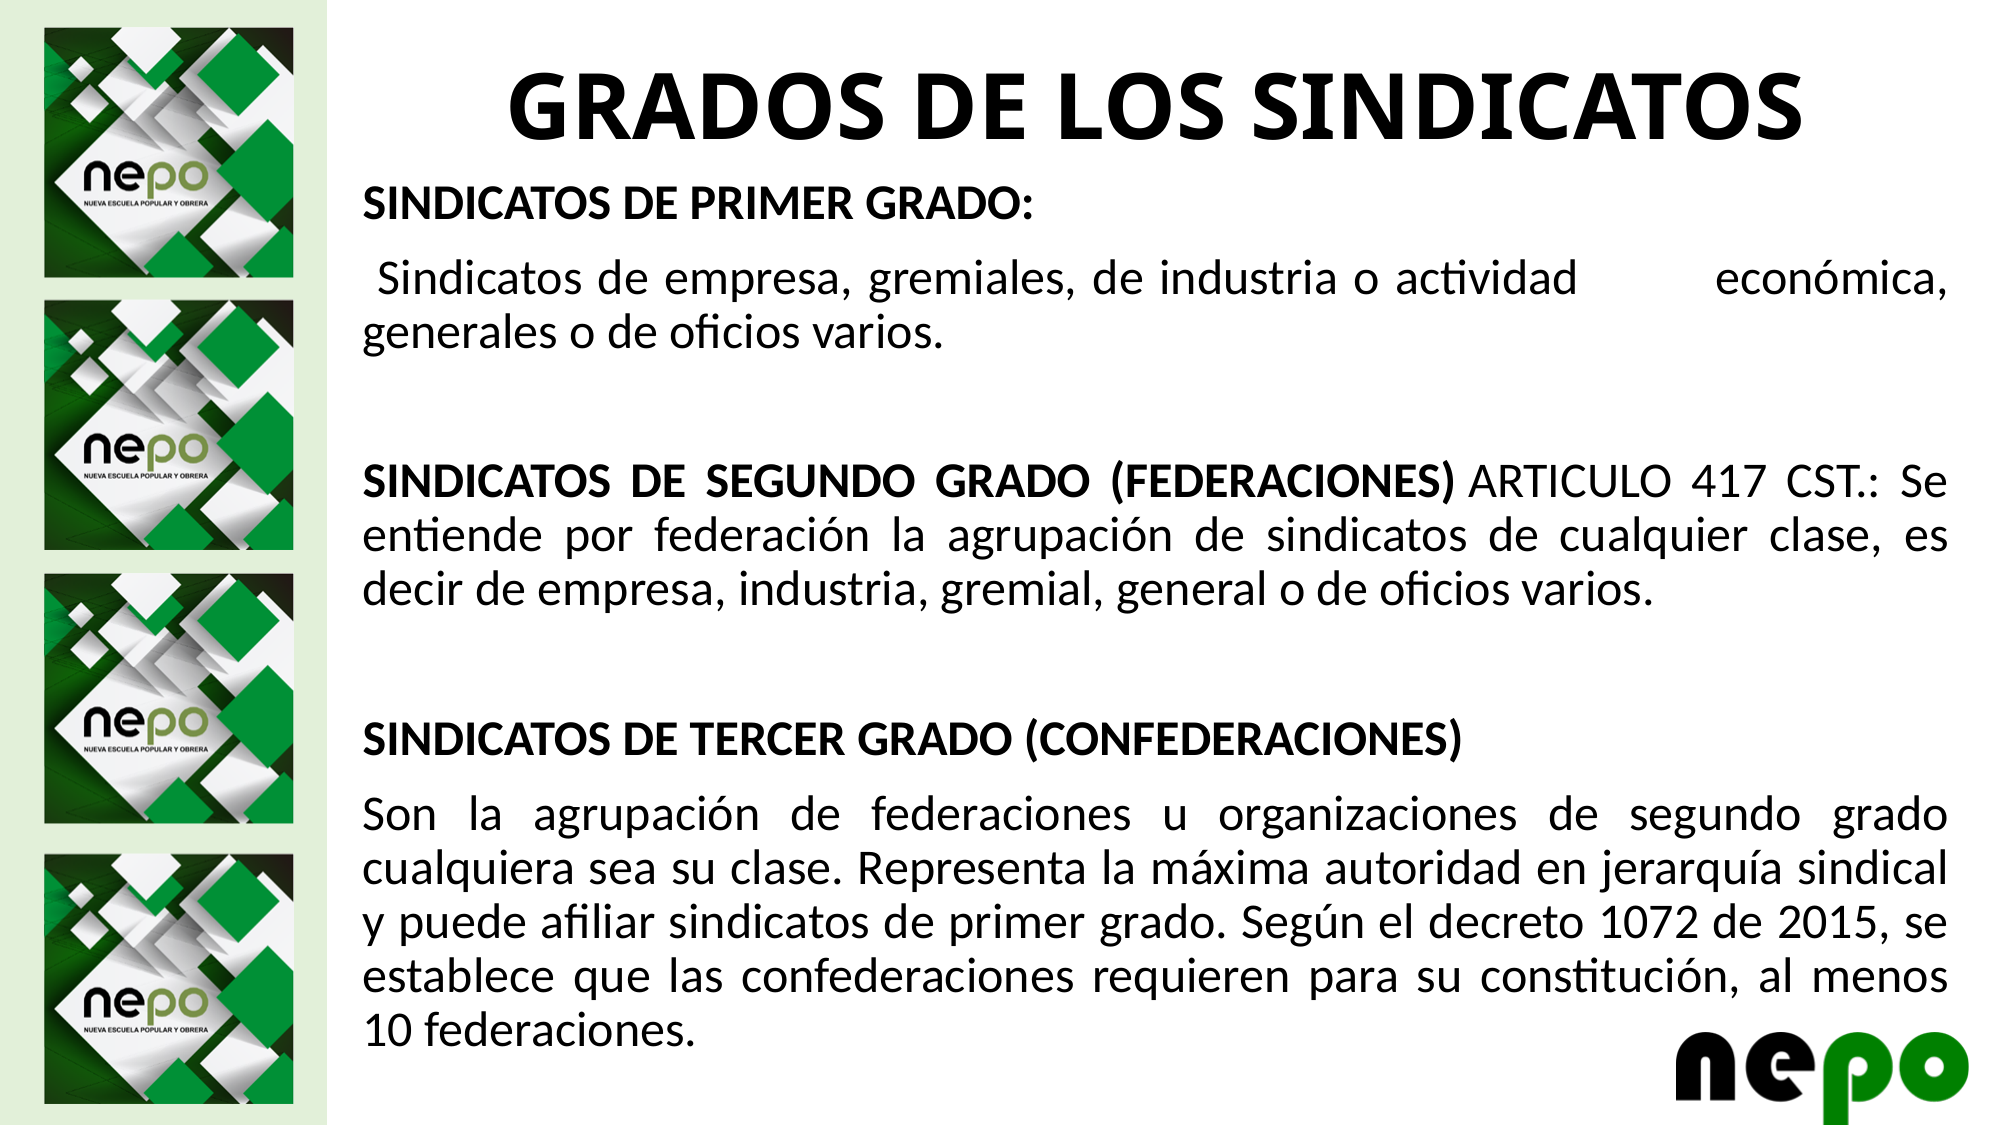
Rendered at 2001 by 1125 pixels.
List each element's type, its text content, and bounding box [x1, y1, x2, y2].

title GRADOS DE LOS SINDICATOS [347, 52, 1964, 168]
picture [1676, 1032, 1969, 1125]
picture [0, 0, 327, 1125]
list SINDICATOS DE PRIMER GRADO: Sindicatos de empresa, gremiales, de industria o actividad económica, generales o de oficios varios. SINDICATOS DE SEGUNDO GRADO (FEDERACIONES) ARTICULO 417 CST.: Se entiende por federación la agrupación de sindicatos de cualquier clase, es decir de empresa, industria, gremial, general o de oficios varios. SINDICATOS DE TERCER GRADO (CONFEDERACIONES) Son la agrupación de federaciones u organizaciones de segundo grado cualquiera sea su clase. Representa la máxima autoridad en jerarquía sindical y puede afiliar sindicatos de primer grado. Según el decreto 1072 de 2015, se establece que las confederaciones requieren para su constitución, al menos 10 federaciones. [347, 168, 1964, 1073]
